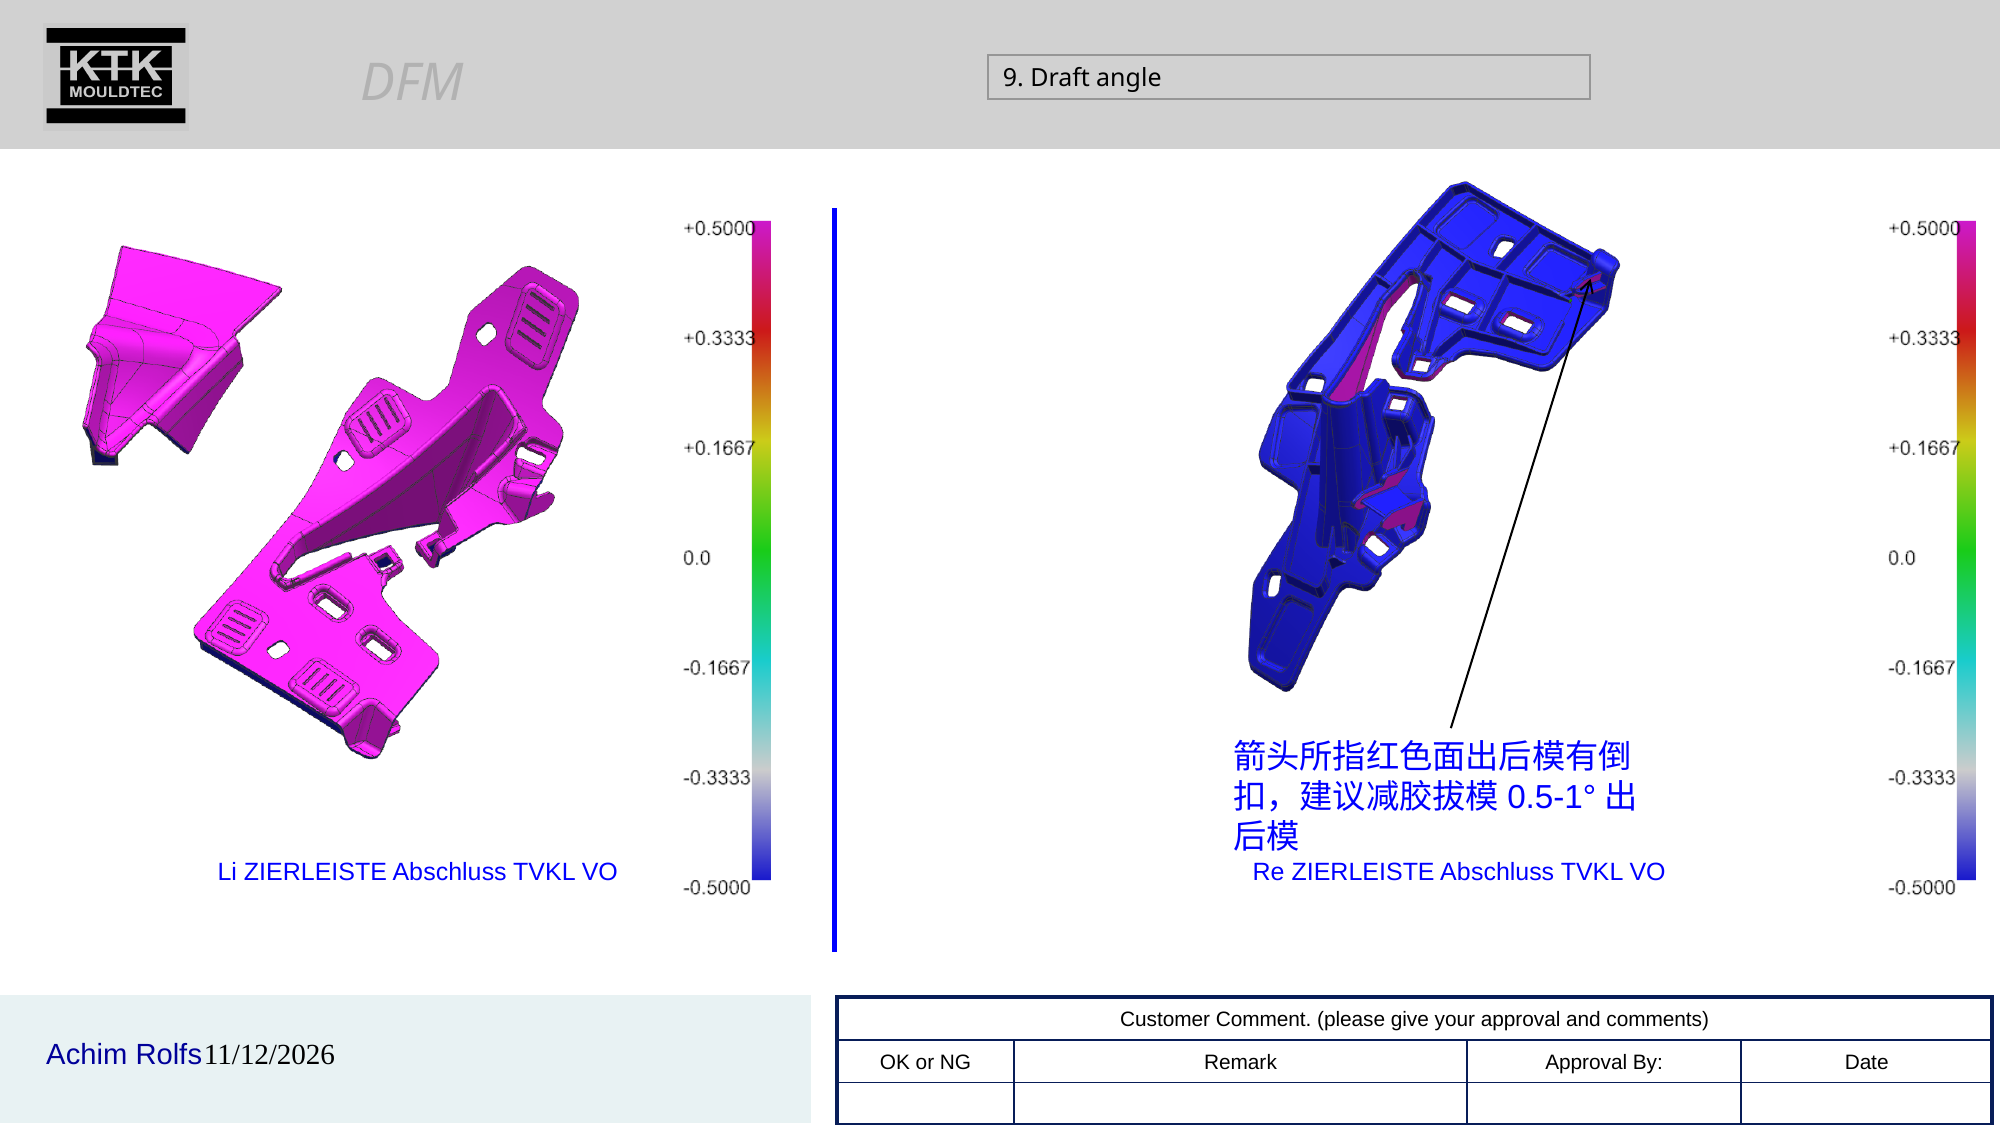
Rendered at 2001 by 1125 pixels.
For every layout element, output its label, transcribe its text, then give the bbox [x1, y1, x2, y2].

picture [668, 207, 771, 906]
picture [0, 184, 630, 773]
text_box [1450, 278, 1591, 729]
picture [1188, 168, 1648, 705]
text_box Li ZIERLEISTE Abschluss TVKL VO [202, 847, 634, 893]
text_box 箭头所指红色面出后模有倒扣，建议减胶拔模0.5-1°出后模 [1218, 728, 1684, 863]
text_box 9. Draft angle [988, 54, 1591, 100]
slide_number [188, 1027, 433, 1106]
text_box Re ZIERLEISTE Abschluss TVKL VO [1237, 863, 1682, 893]
picture [1873, 207, 1976, 906]
